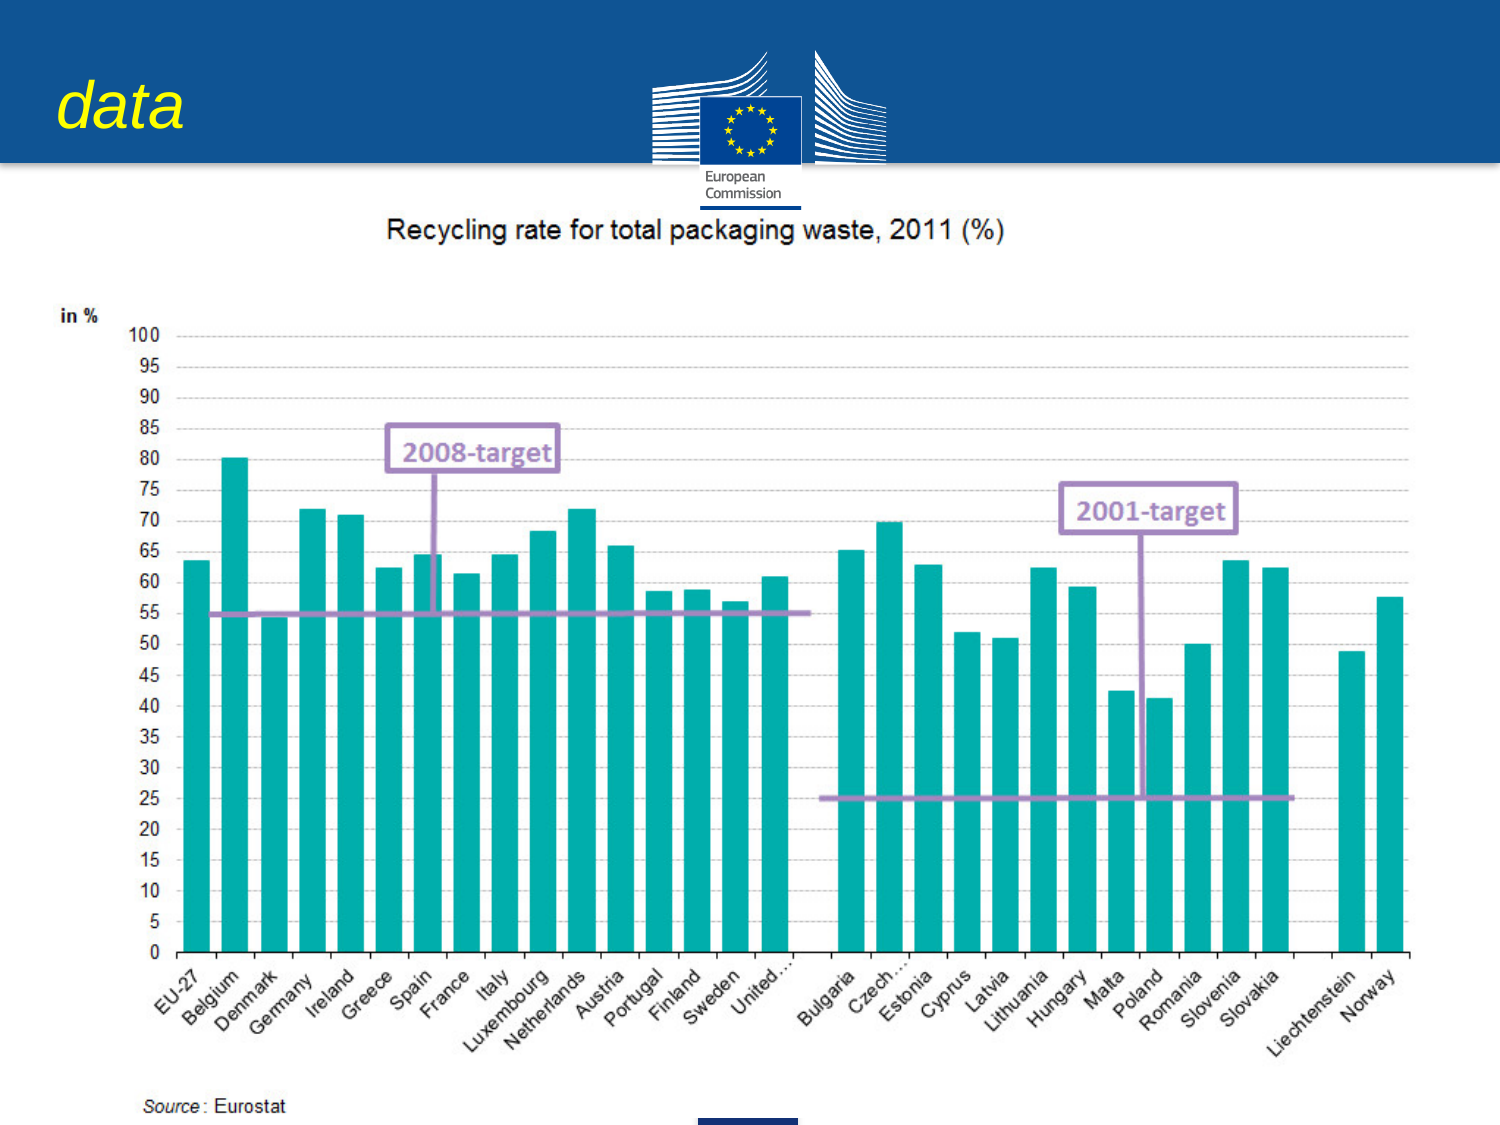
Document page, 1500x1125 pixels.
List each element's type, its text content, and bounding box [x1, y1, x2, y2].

text_box data [41, 54, 432, 150]
picture [52, 210, 1423, 1118]
